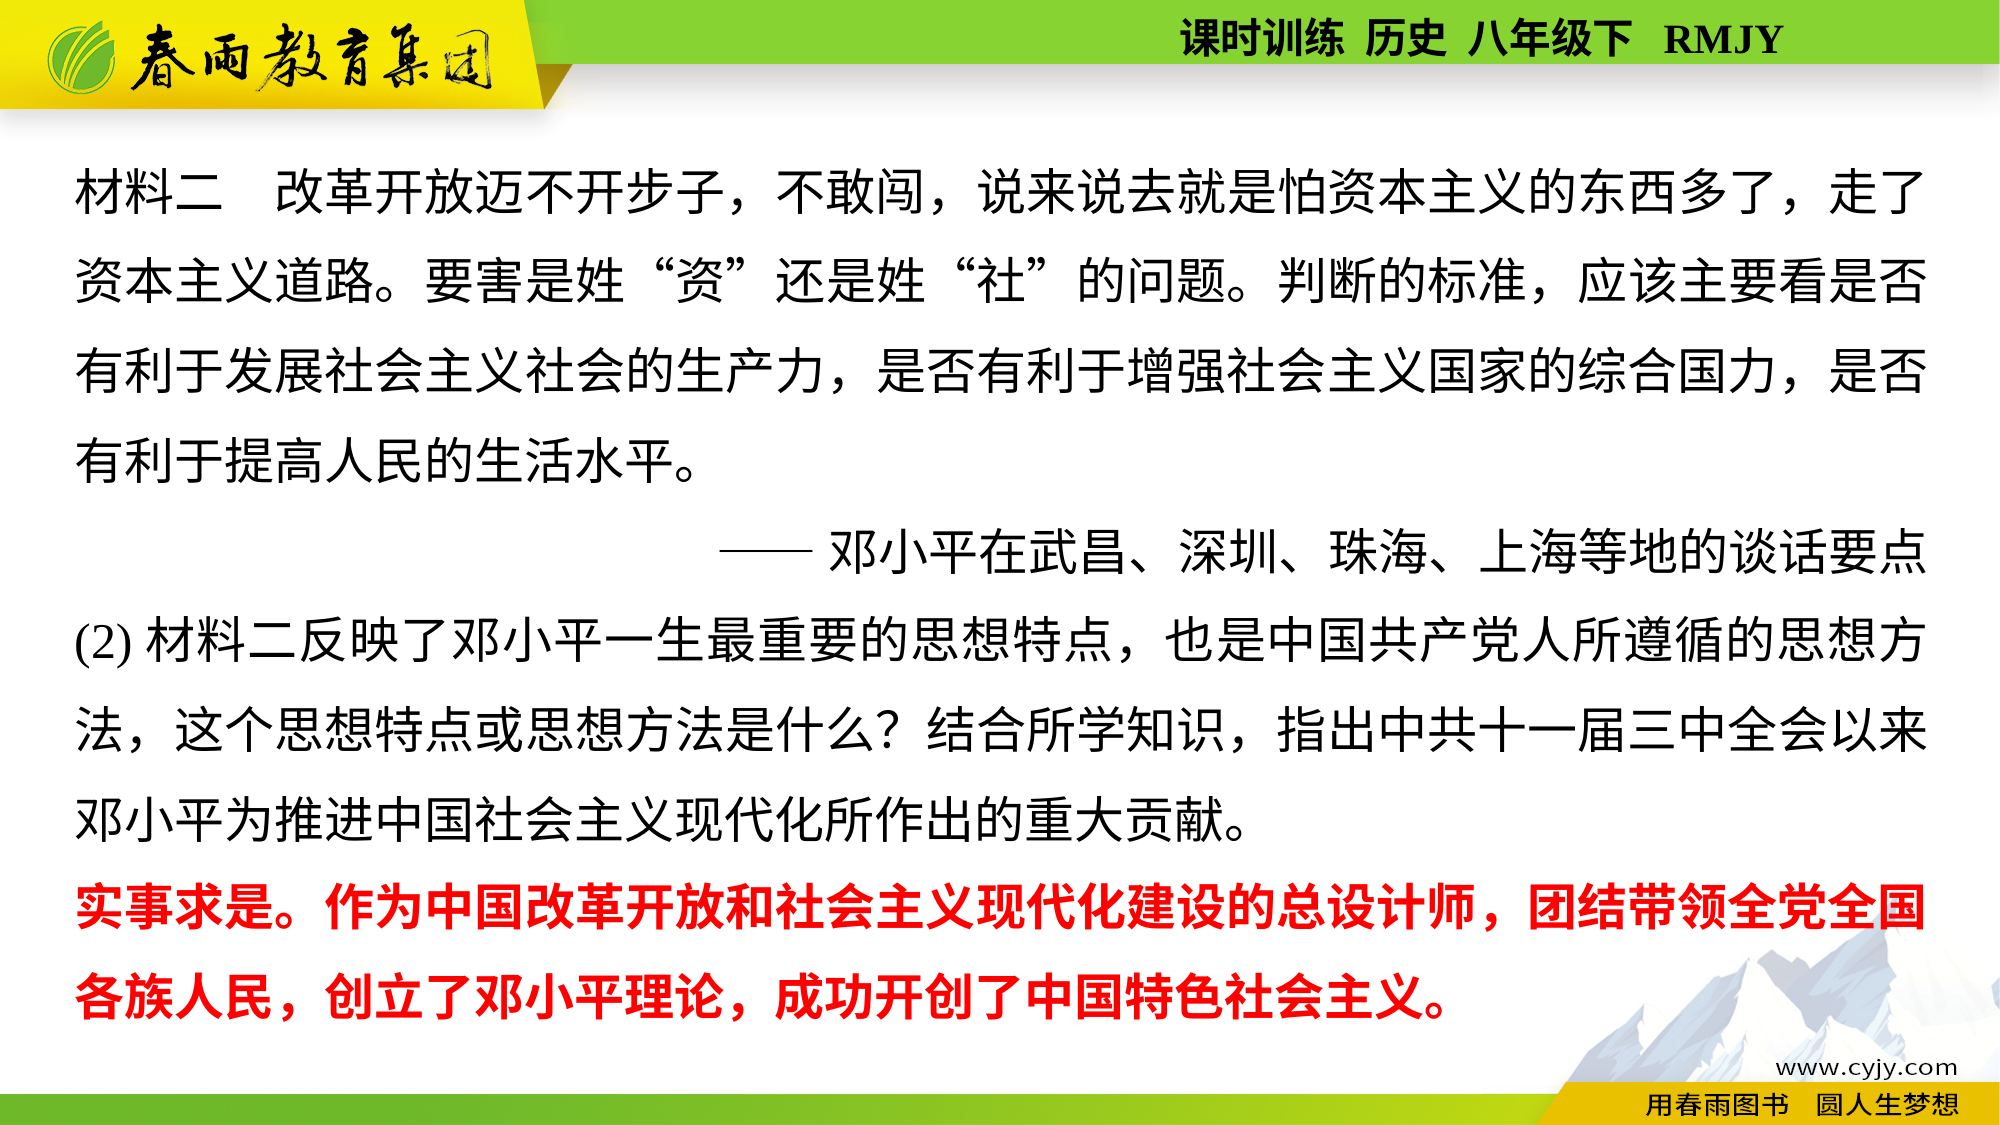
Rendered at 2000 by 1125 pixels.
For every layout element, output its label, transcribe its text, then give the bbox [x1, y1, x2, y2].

text_box (2)材料二反映了邓小平一生最重要的思想特点，也是中国共产党人所遵循的思想方法，这个思想特点或思想方法是什么？结合所学知识，指出中共十一届三中全会以来邓小平为推进中国社会主义现代化所作出的重大贡献。 [59, 571, 1944, 837]
list 材料二 改革开放迈不开步子，不敢闯，说来说去就是怕资本主义的东西多了，走了资本主义道路。要害是姓“资”还是姓“社”的问题。判断的标准，应该主要看是否有利于发展社会主义社会的生产力，是否有利于增强社会主义国家的综合国力，是否有利于提高人民的生活水平。 ——邓小平在武昌、深圳、珠海、上海等地的谈话要点 [59, 122, 1944, 571]
text_box 实事求是。作为中国改革开放和社会主义现代化建设的总设计师，团结带领全党全国各族人民，创立了邓小平理论，成功开创了中国特色社会主义。 [59, 837, 1944, 1033]
picture [0, 0, 2000, 1125]
